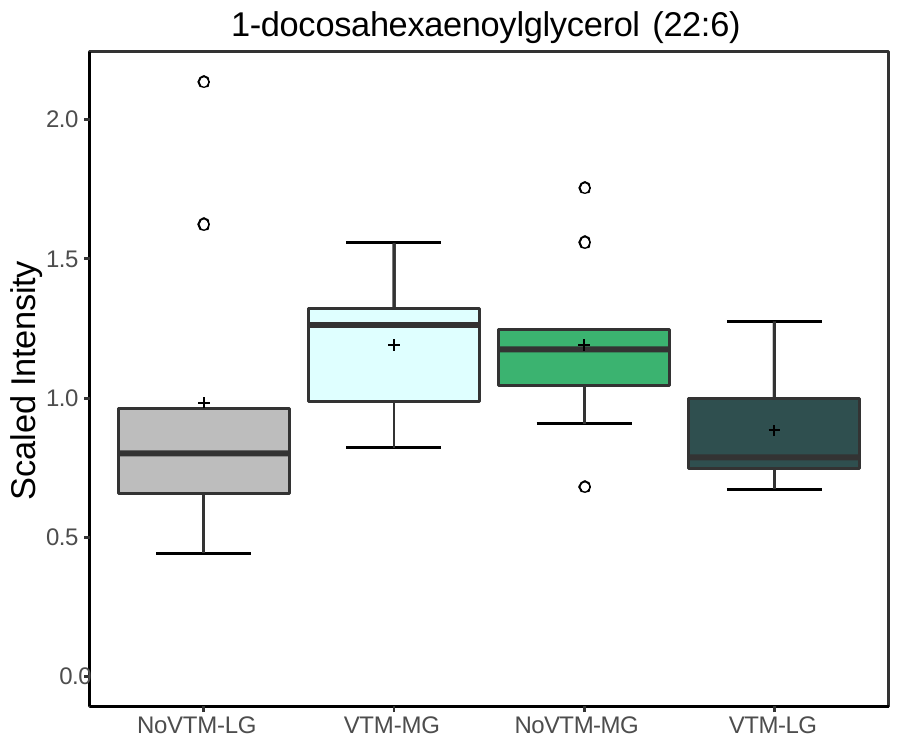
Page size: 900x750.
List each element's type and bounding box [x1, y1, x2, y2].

text_box [1, 241, 82, 503]
text_box [44, 519, 82, 551]
footer [57, 661, 95, 750]
text_box [83, 50, 891, 738]
text_box [229, 0, 749, 44]
text_box [44, 101, 82, 133]
slide_number [134, 713, 275, 750]
